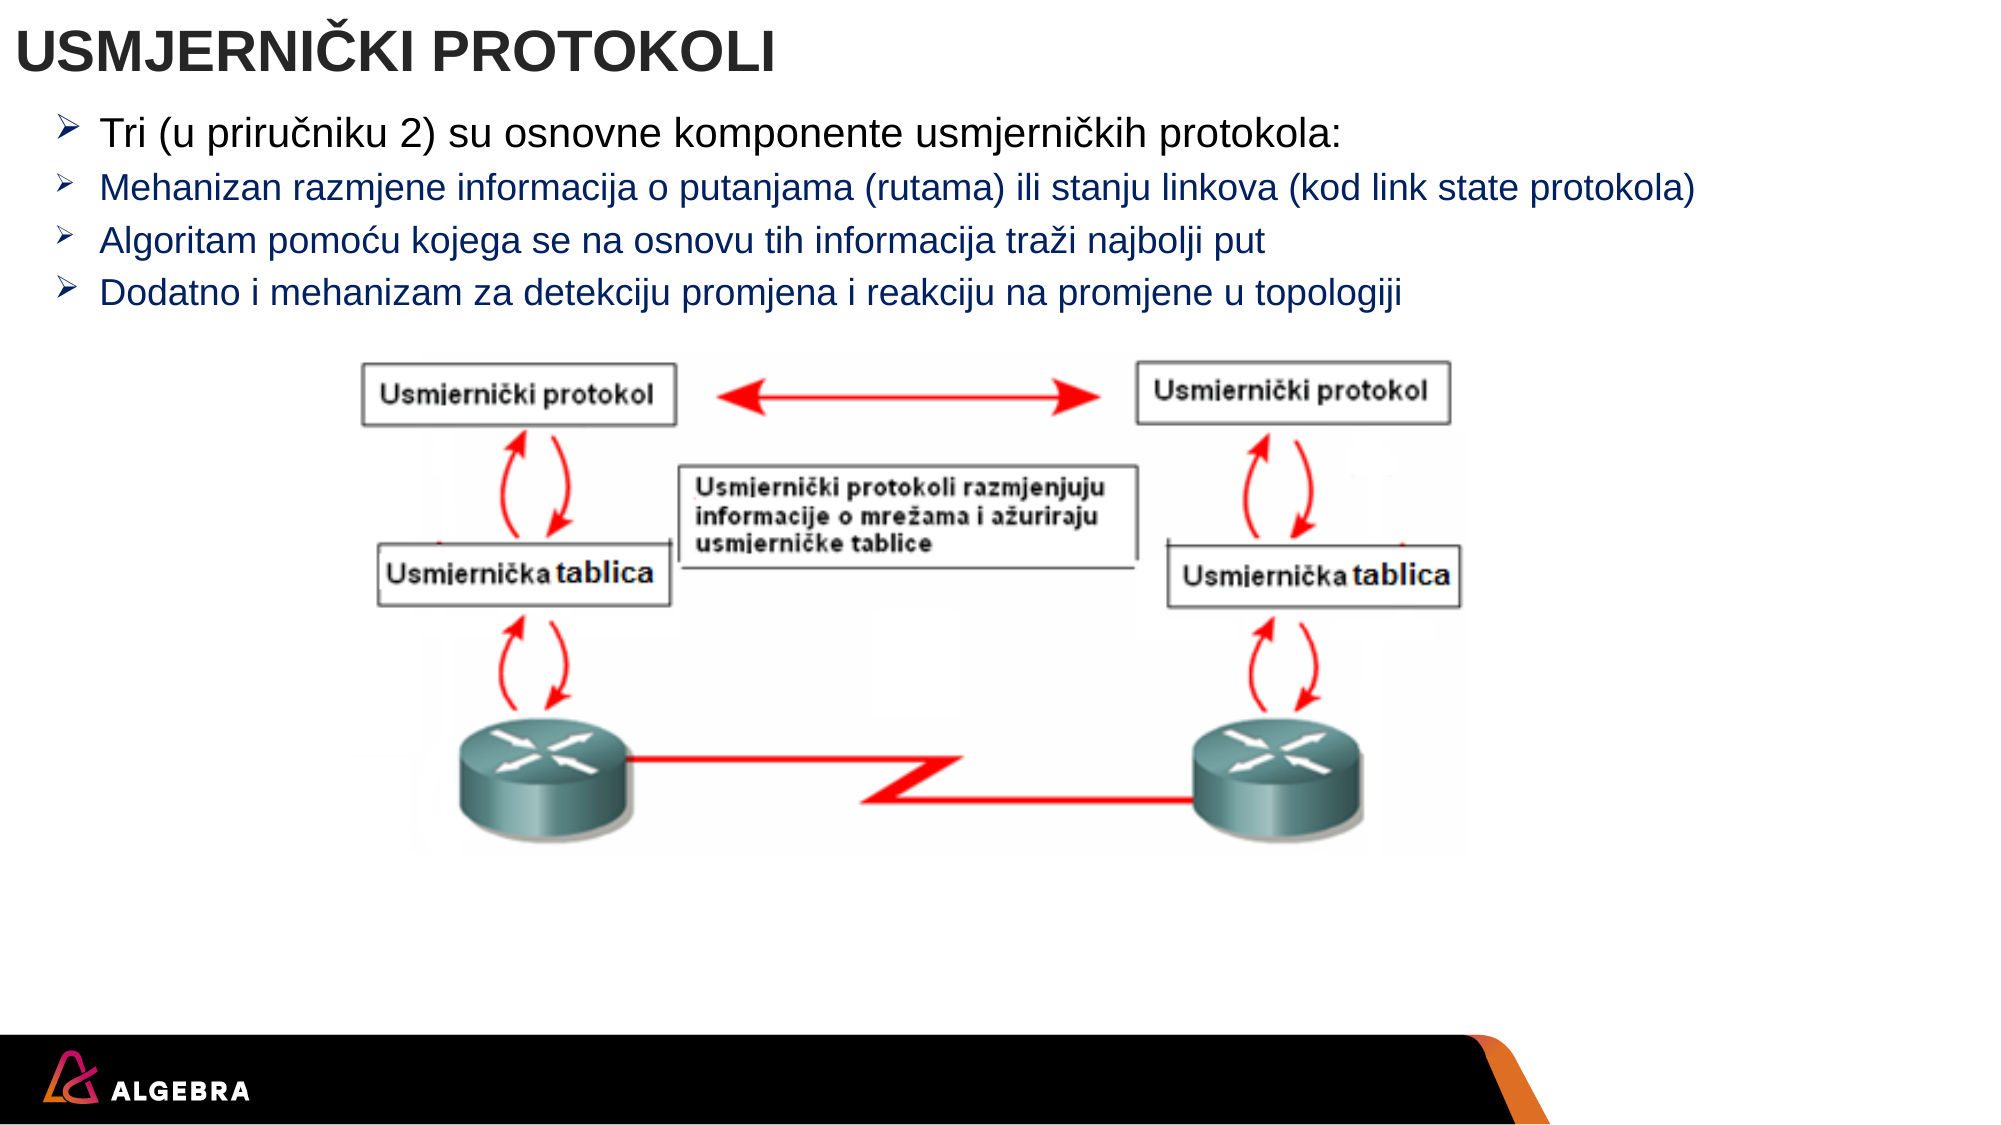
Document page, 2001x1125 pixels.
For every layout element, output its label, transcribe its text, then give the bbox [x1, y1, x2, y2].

picture [0, 1034, 1733, 1125]
picture [350, 352, 1475, 855]
text_box Tri (u priručniku 2) su osnovne komponente usmjerničkih protokola: Mehanizan razmjene informacija o putanjama (rutama) ili stanju linkova (kod link state protokola) Algoritam pomoću kojega se na osnovu tih informacija traži najbolji put Dodatno i mehanizam za detekciju promjena i reakciju na promjene u topologiji [39, 98, 1926, 787]
title USMJERNIČKI PROTOKOLI [0, 0, 1304, 107]
